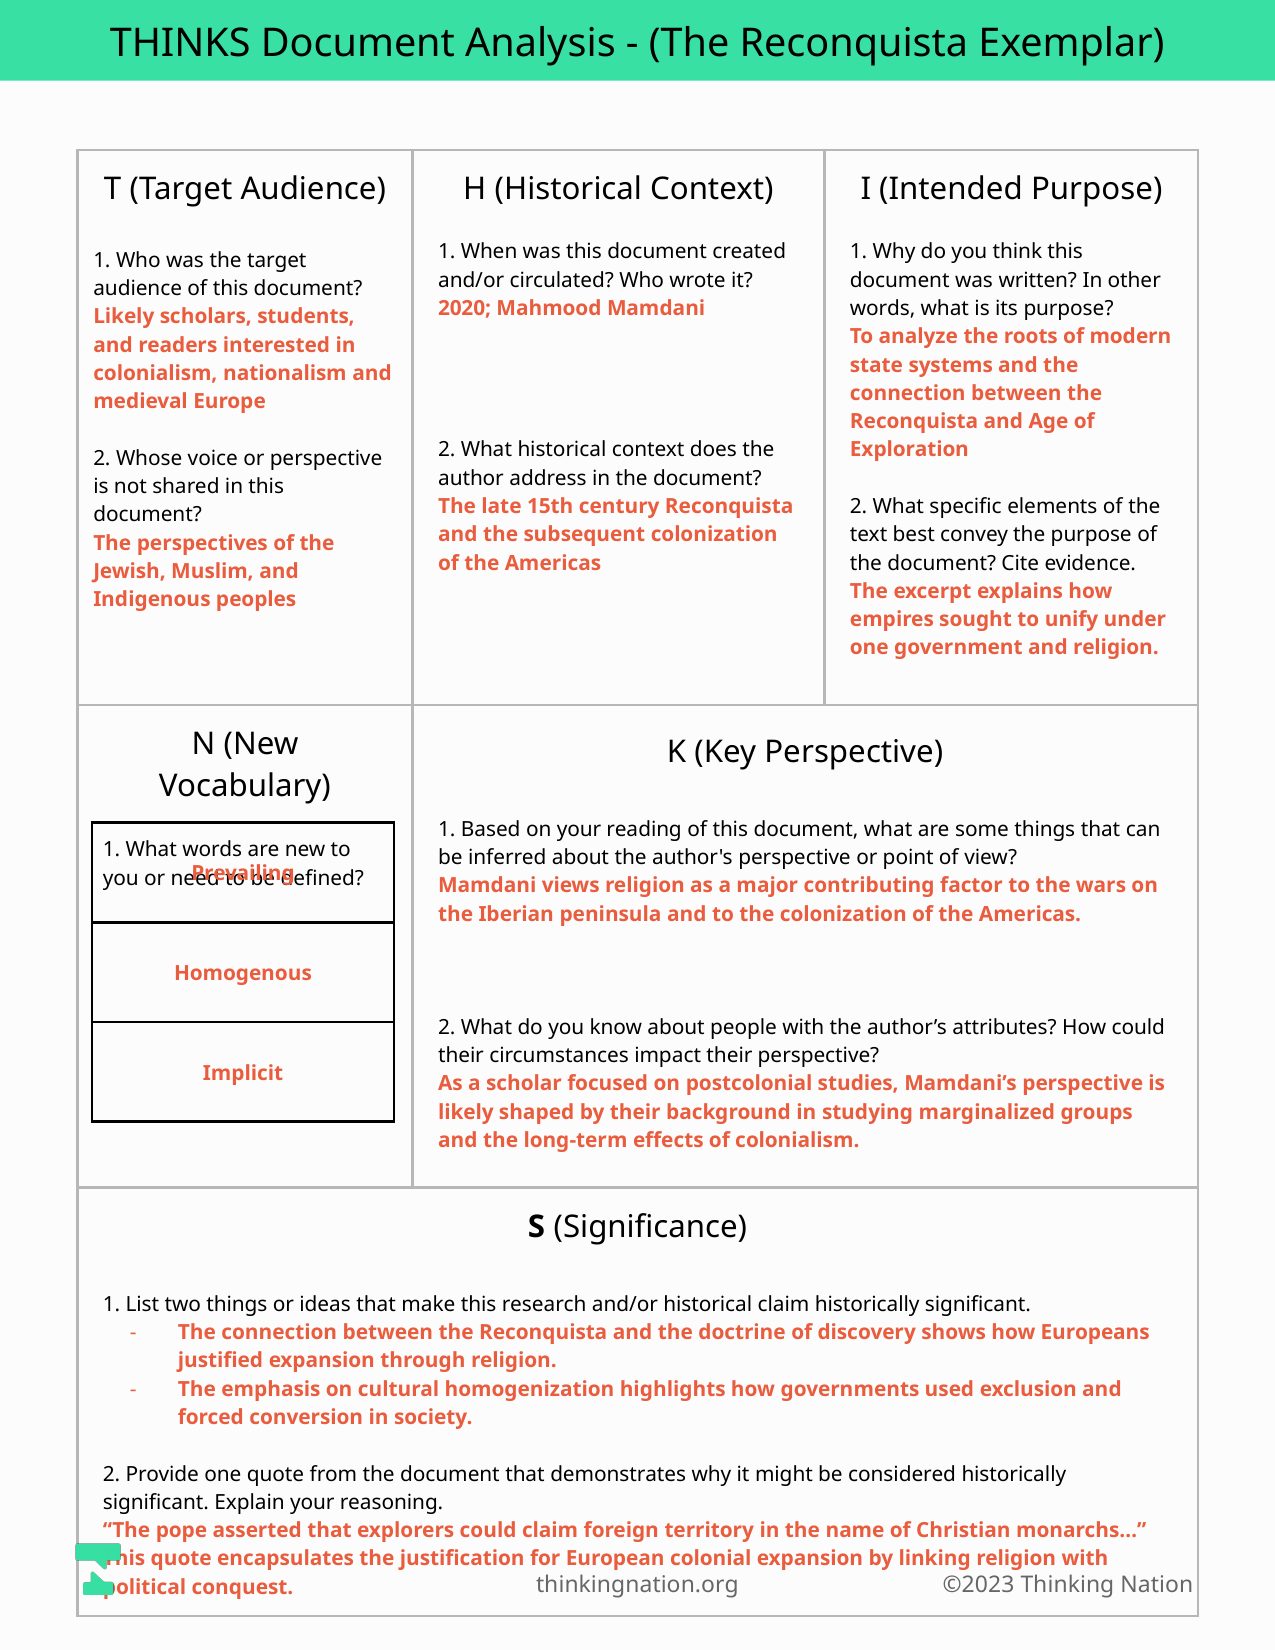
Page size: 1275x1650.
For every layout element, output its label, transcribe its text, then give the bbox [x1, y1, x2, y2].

table_cell Implicit [93, 1023, 393, 1120]
text_box ©2023 Thinking Nation [907, 1553, 1210, 1605]
picture [62, 1533, 134, 1605]
table_cell S (Significance) 1. List two things or ideas that make this research and/or historical claim historically significant. The connection between the Reconquista and the doctrine of discovery shows how Europeans justified expansion through religion. The emphasis on cultural homogenization highlights how governments used exclusion and forced conversion in society. 2. Provide one quote from the document that demonstrates why it might be considered historically significant. Explain your reasoning. “The pope asserted that explorers could claim foreign territory in the name of Christian monarchs…” This quote encapsulates the justification for European colonial expansion by linking religion with political conquest. [79, 1189, 1197, 1615]
table_cell N (New Vocabulary) 1. What words are new to you or need to be defined? [79, 706, 411, 1186]
table_header H (Historical Context) 1. When was this document created and/or circulated? Who wrote it? 2020; Mahmood Mamdani 2. What historical context does the author address in the document? The late 15th century Reconquista and the subsequent colonization of the Americas [414, 151, 823, 704]
table_cell Homogenous [93, 924, 393, 1021]
text_box THINKS Document Analysis - (The Reconquista Exemplar) [0, 0, 1275, 81]
text_box thinkingnation.org [486, 1553, 789, 1605]
table_header Prevailing [93, 824, 393, 921]
table_cell K (Key Perspective) 1. Based on your reading of this document, what are some things that can be inferred about the author's perspective or point of view? Mamdani views religion as a major contributing factor to the wars on the Iberian peninsula and to the colonization of the Americas. 2. What do you know about people with the author’s attributes? How could their circumstances impact their perspective? As a scholar focused on postcolonial studies, Mamdani’s perspective is likely shaped by their background in studying marginalized groups and the long-term effects of colonialism. [414, 706, 1197, 1186]
table_header I (Intended Purpose) 1. Why do you think this document was written? In other words, what is its purpose? To analyze the roots of modern state systems and the connection between the Reconquista and Age of Exploration 2. What specific elements of the text best convey the purpose of the document? Cite evidence. The excerpt explains how empires sought to unify under one government and religion. [826, 151, 1197, 704]
table_header T (Target Audience) 1. Who was the target audience of this document? Likely scholars, students, and readers interested in colonialism, nationalism and medieval Europe 2. Whose voice or perspective is not shared in this document? The perspectives of the Jewish, Muslim, and Indigenous peoples [79, 151, 411, 704]
